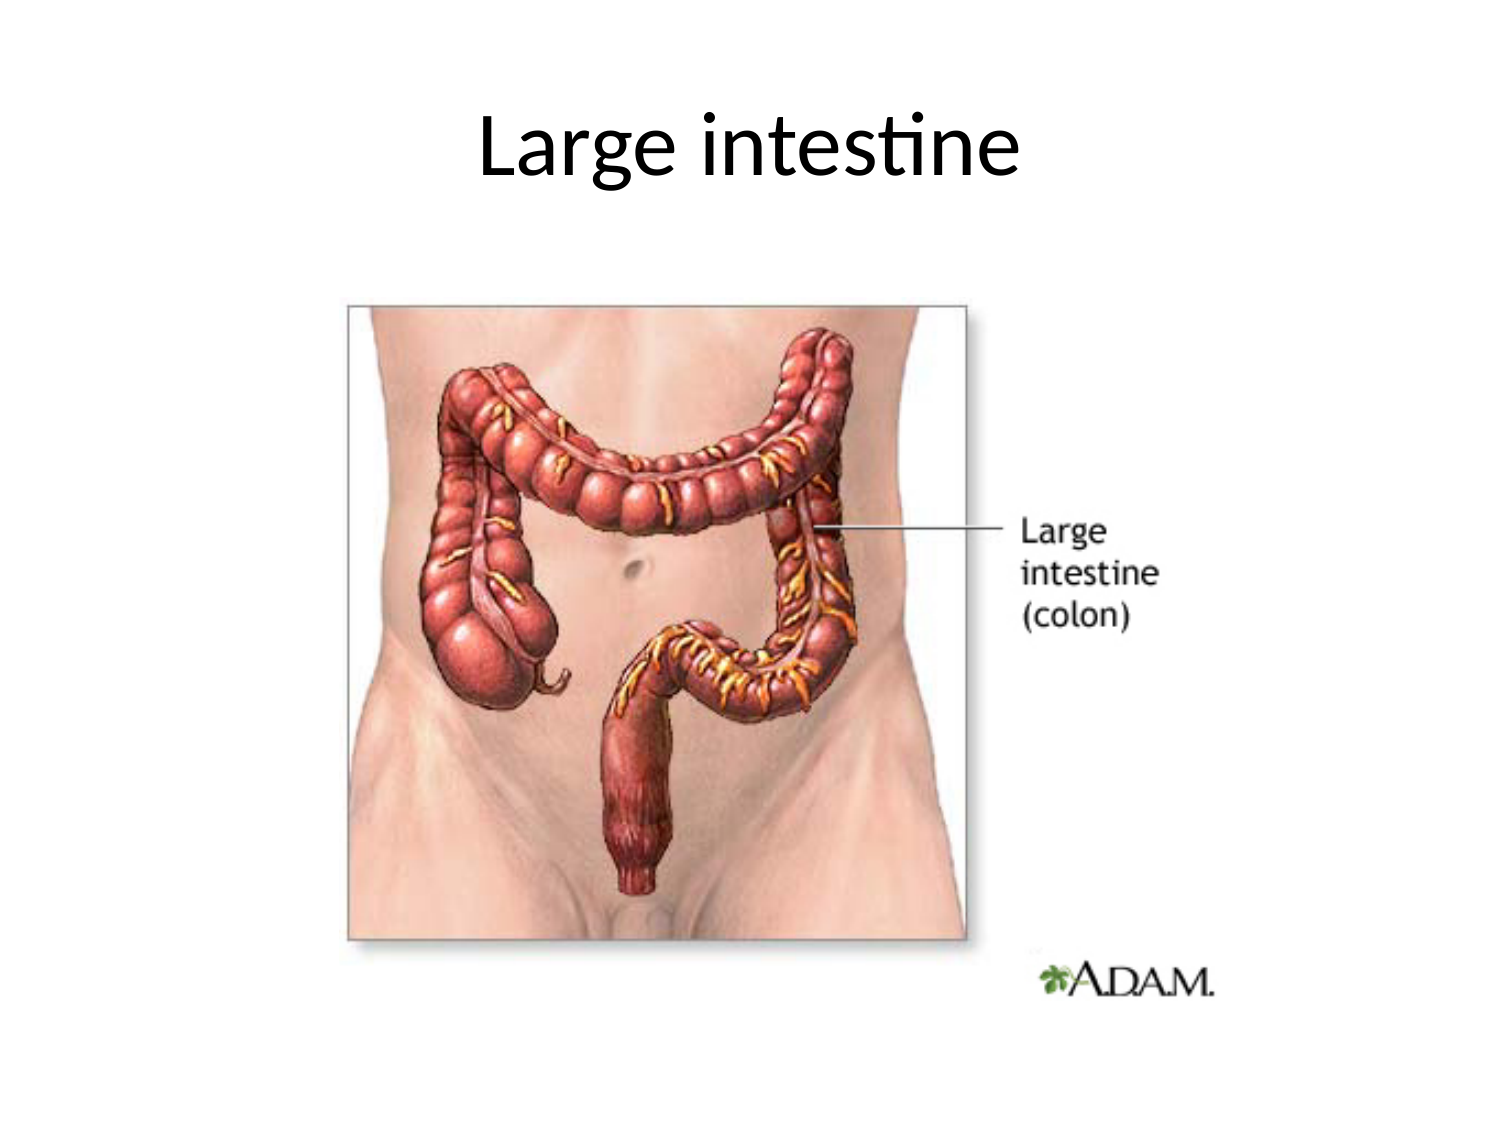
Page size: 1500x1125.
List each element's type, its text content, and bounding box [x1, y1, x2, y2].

title Large intestine [75, 45, 1425, 233]
picture [339, 297, 1219, 1001]
